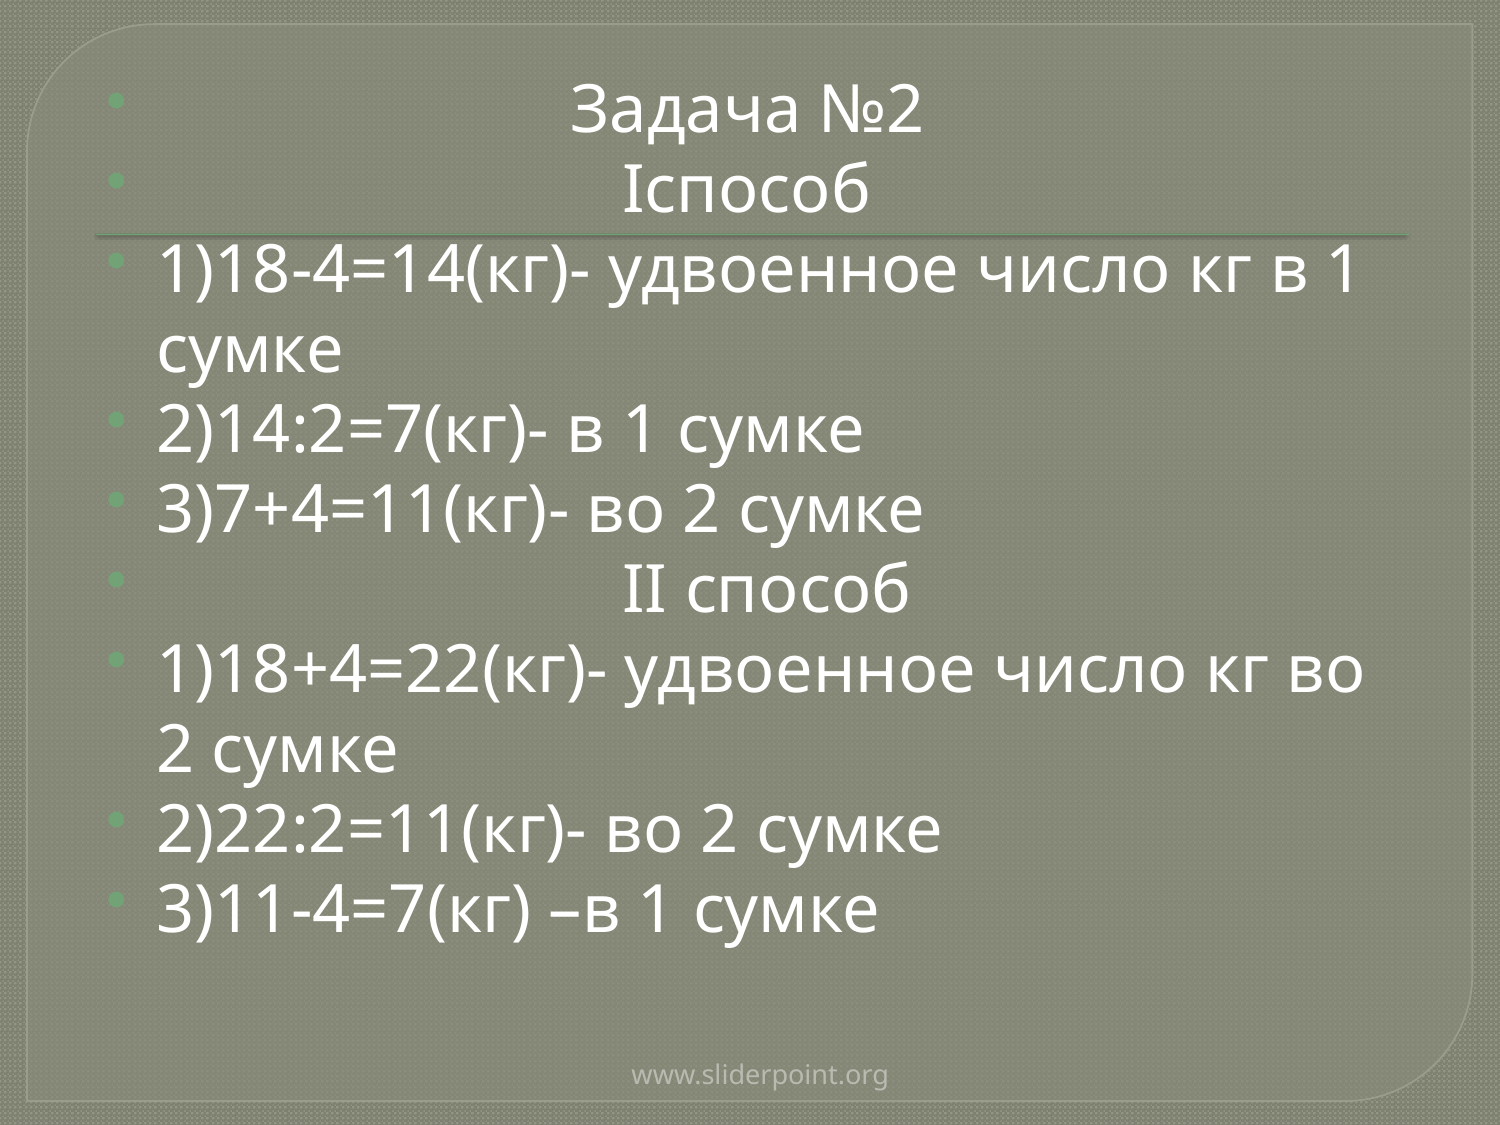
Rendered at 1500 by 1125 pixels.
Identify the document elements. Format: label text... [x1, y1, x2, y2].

footer www.sliderpoint.org [212, 1050, 904, 1095]
list Задача №2 Iспособ 1)18-4=14(кг)- удвоенное число кг в 1 сумке 2)14:2=7(кг)- в 1 сумке 3)7+4=11(кг)- во 2 сумке II способ 1)18+4=22(кг)- удвоенное число кг во 2 сумке 2)22:2=11(кг)- во 2 сумке 3)11-4=7(кг) –в 1 сумке [93, 58, 1430, 1067]
